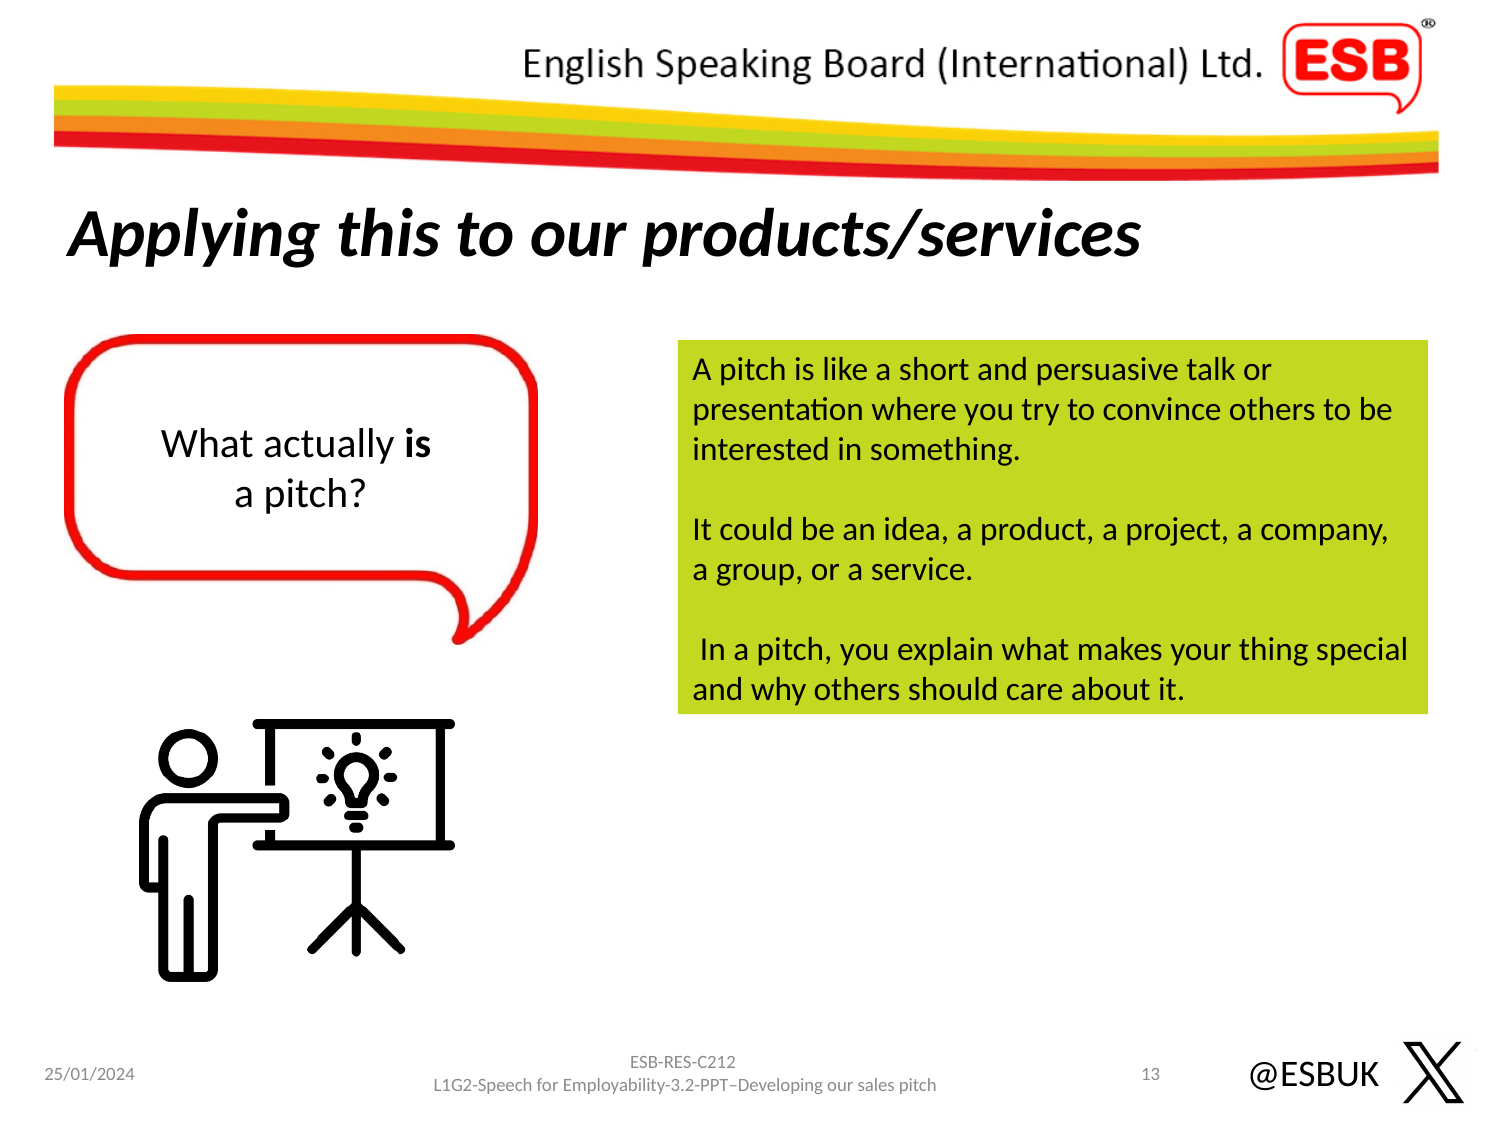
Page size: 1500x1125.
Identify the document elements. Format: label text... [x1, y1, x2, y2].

picture [1395, 1029, 1476, 1116]
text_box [64, 334, 538, 645]
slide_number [29, 1042, 367, 1103]
title Applying this to our products/services [53, 181, 1347, 288]
picture [114, 689, 480, 994]
text_box A pitch is like a short and persuasive talk or presentation where you try to convince others to be interested in something. It could be an idea, a product, a project, a company, a group, or a service. In a pitch, you explain what makes your thing special and why others should care about it. [677, 340, 1428, 715]
picture [0, 0, 1500, 189]
footer ESB-RES-C212 L1G2-Speech for Employability-3.2-PPT–Developing our sales pitch [395, 1042, 930, 1103]
slide_number 13 [930, 1042, 1176, 1103]
